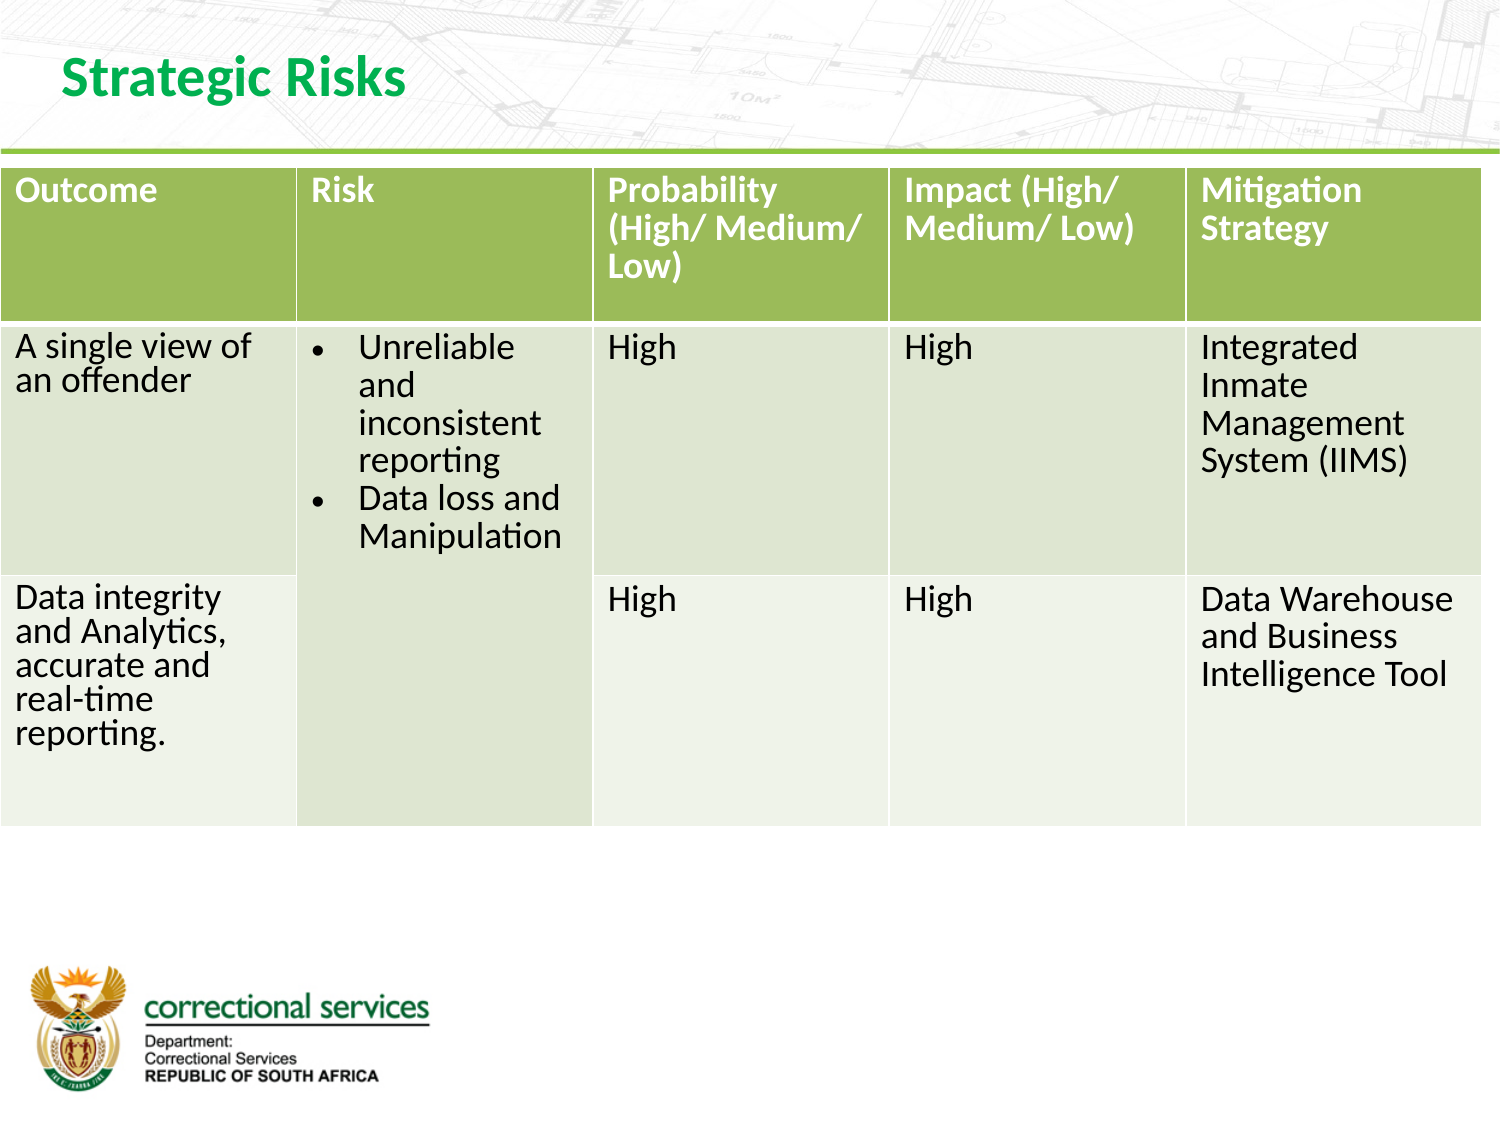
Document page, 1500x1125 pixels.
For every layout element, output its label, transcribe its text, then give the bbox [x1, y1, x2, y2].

table_cell Unreliable and inconsistent reporting Data loss and Manipulation [297, 327, 592, 826]
table_cell Data Warehouse and Business Intelligence Tool [1187, 576, 1481, 826]
table_header Outcome [1, 168, 296, 321]
table_header Impact (High/ Medium/ Low) [890, 168, 1185, 321]
text_box Strategic Risks [47, 30, 1465, 116]
table_cell A single view of an offender [1, 327, 296, 575]
table_cell High [594, 576, 888, 826]
table_cell High [594, 327, 888, 575]
table_header Mitigation Strategy [1187, 168, 1481, 321]
table_cell Integrated Inmate Management System (IIMS) [1187, 327, 1481, 575]
picture [0, 936, 481, 1125]
table_cell High [890, 327, 1185, 575]
table_header Probability (High/ Medium/ Low) [594, 168, 888, 321]
picture [0, 0, 1500, 154]
table_cell Data integrity and Analytics, accurate and real-time reporting. [1, 576, 296, 826]
table_cell High [890, 576, 1185, 826]
table_header Risk [297, 168, 592, 321]
